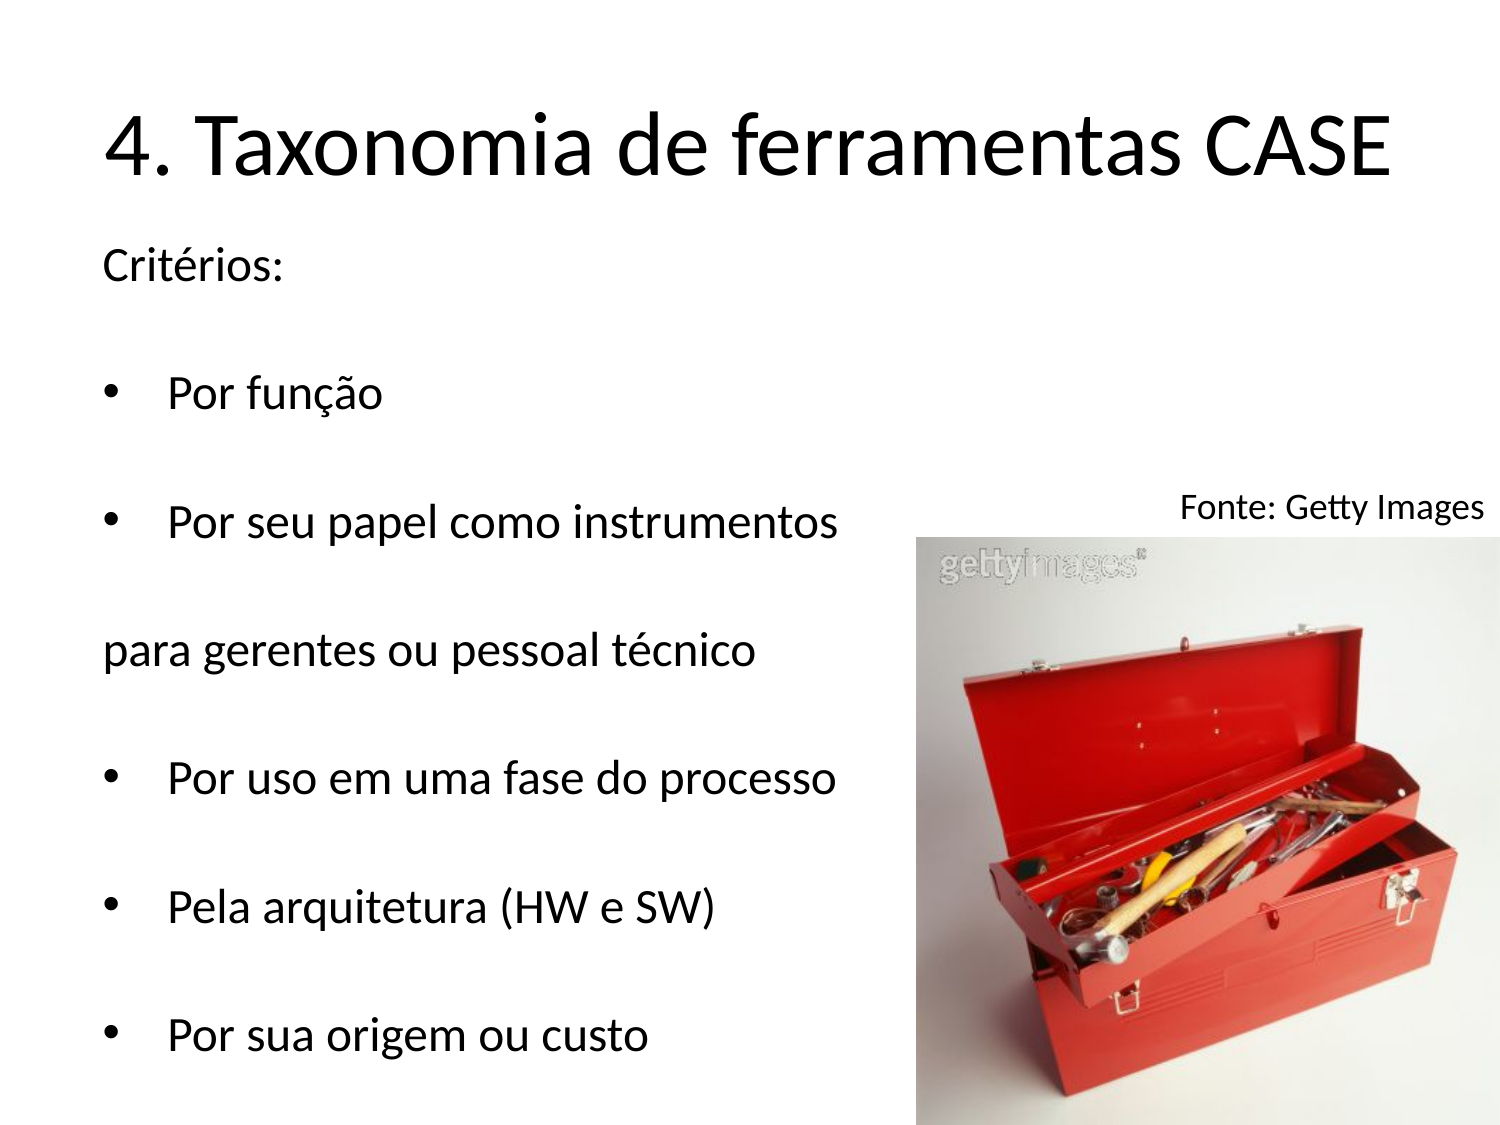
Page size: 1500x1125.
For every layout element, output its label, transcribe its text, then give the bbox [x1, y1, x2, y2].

picture [916, 537, 1500, 1125]
list Critérios: Por função Por seu papel como instrumentos para gerentes ou pessoal técnico Por uso em uma fase do processo Pela arquitetura (HW e SW) Por sua origem ou custo [87, 195, 1275, 1075]
title 4. Taxonomia de ferramentas CASE [75, 45, 1425, 233]
text_box Fonte: Getty Images [1275, 474, 1500, 535]
